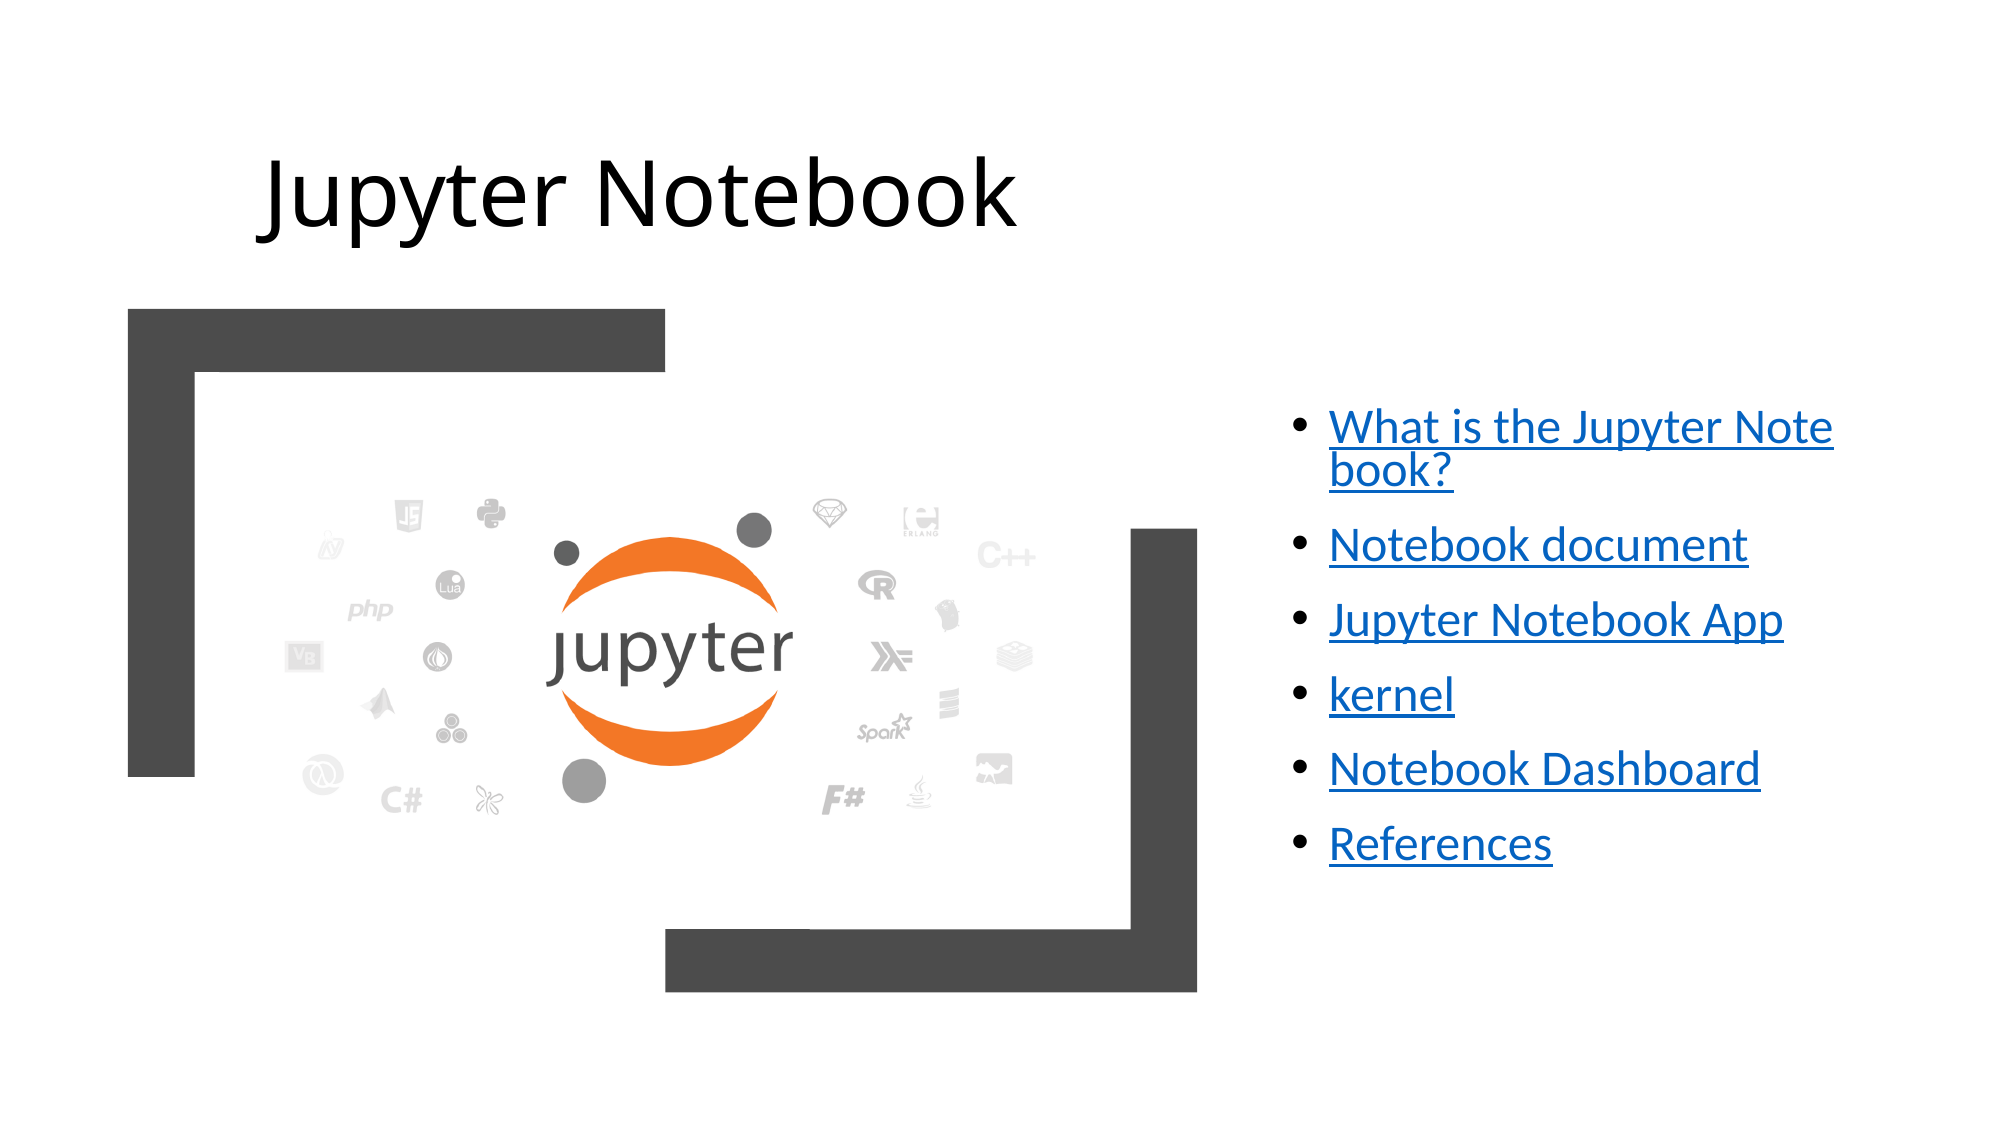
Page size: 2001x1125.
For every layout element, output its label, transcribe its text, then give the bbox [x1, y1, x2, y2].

picture [248, 443, 1080, 858]
list What is the Jupyter Notebook? Notebook document Jupyter Notebook App kernel Notebook Dashboard References [1276, 373, 1872, 930]
text_box [127, 308, 666, 777]
text_box [665, 528, 1198, 993]
title Jupyter Notebook [248, 84, 1872, 254]
